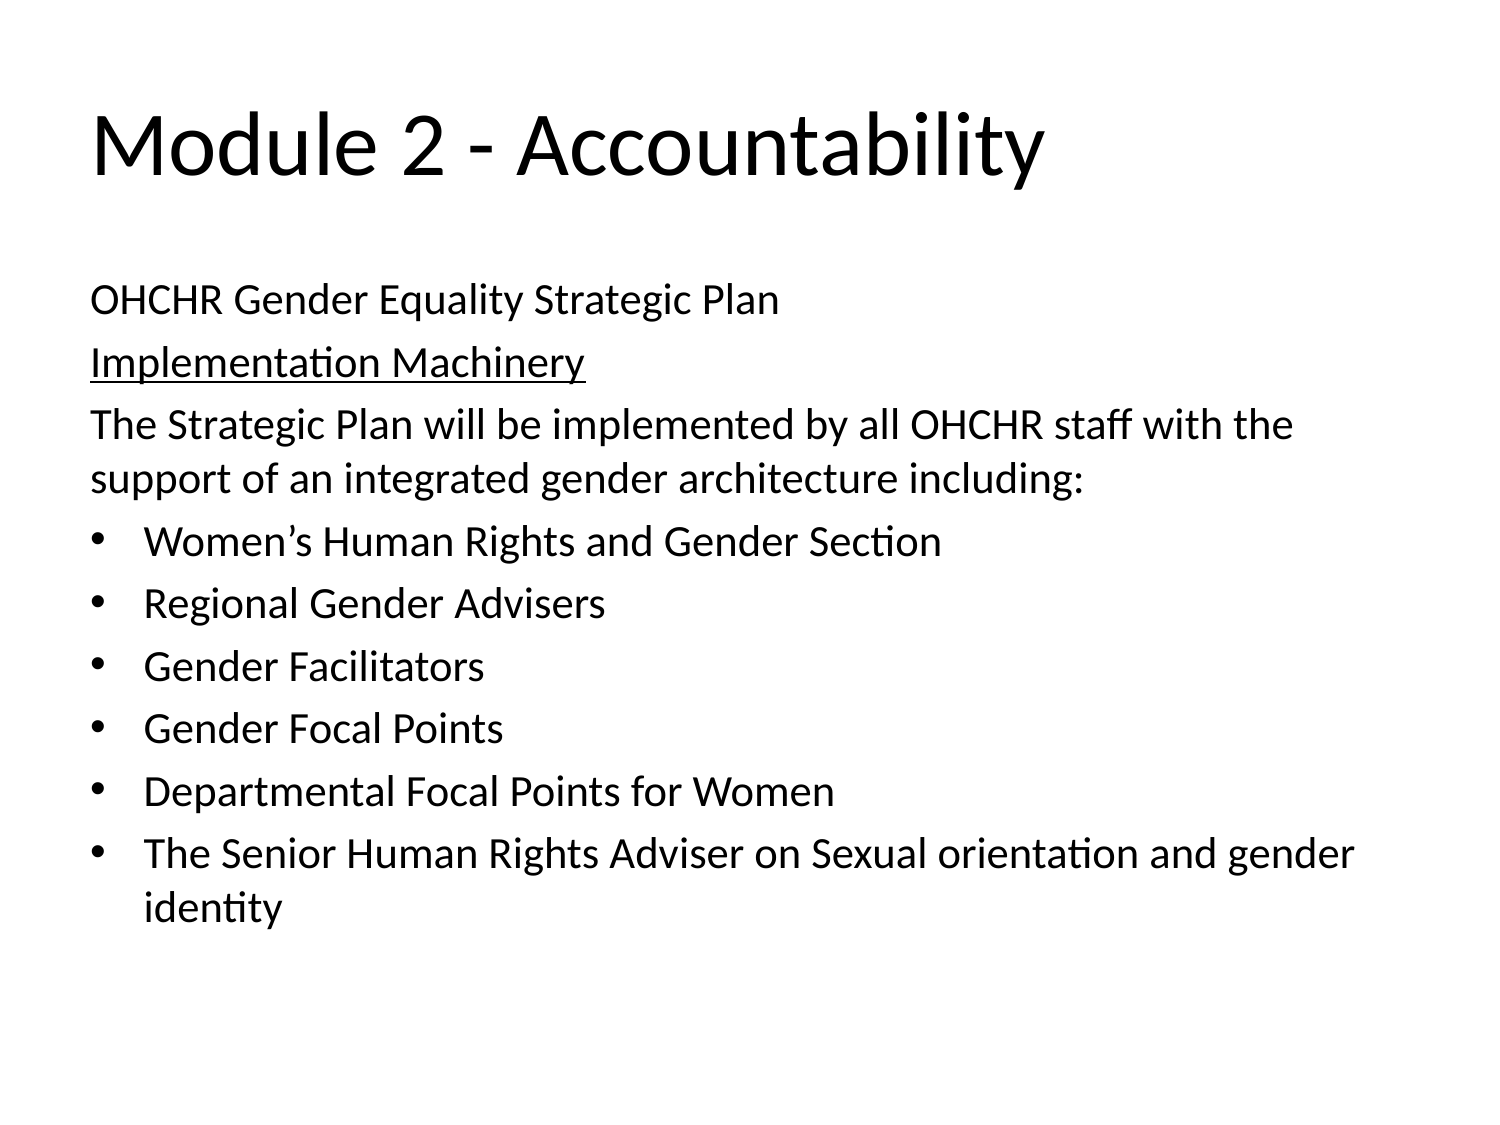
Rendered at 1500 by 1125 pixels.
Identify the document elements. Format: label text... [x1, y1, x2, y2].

list OHCHR Gender Equality Strategic Plan Implementation Machinery The Strategic Plan will be implemented by all OHCHR staff with the support of an integrated gender architecture including: Women’s Human Rights and Gender Section Regional Gender Advisers Gender Facilitators Gender Focal Points Departmental Focal Points for Women The Senior Human Rights Adviser on Sexual orientation and gender identity [75, 262, 1425, 1005]
title Module 2 - Accountability [75, 45, 1425, 233]
